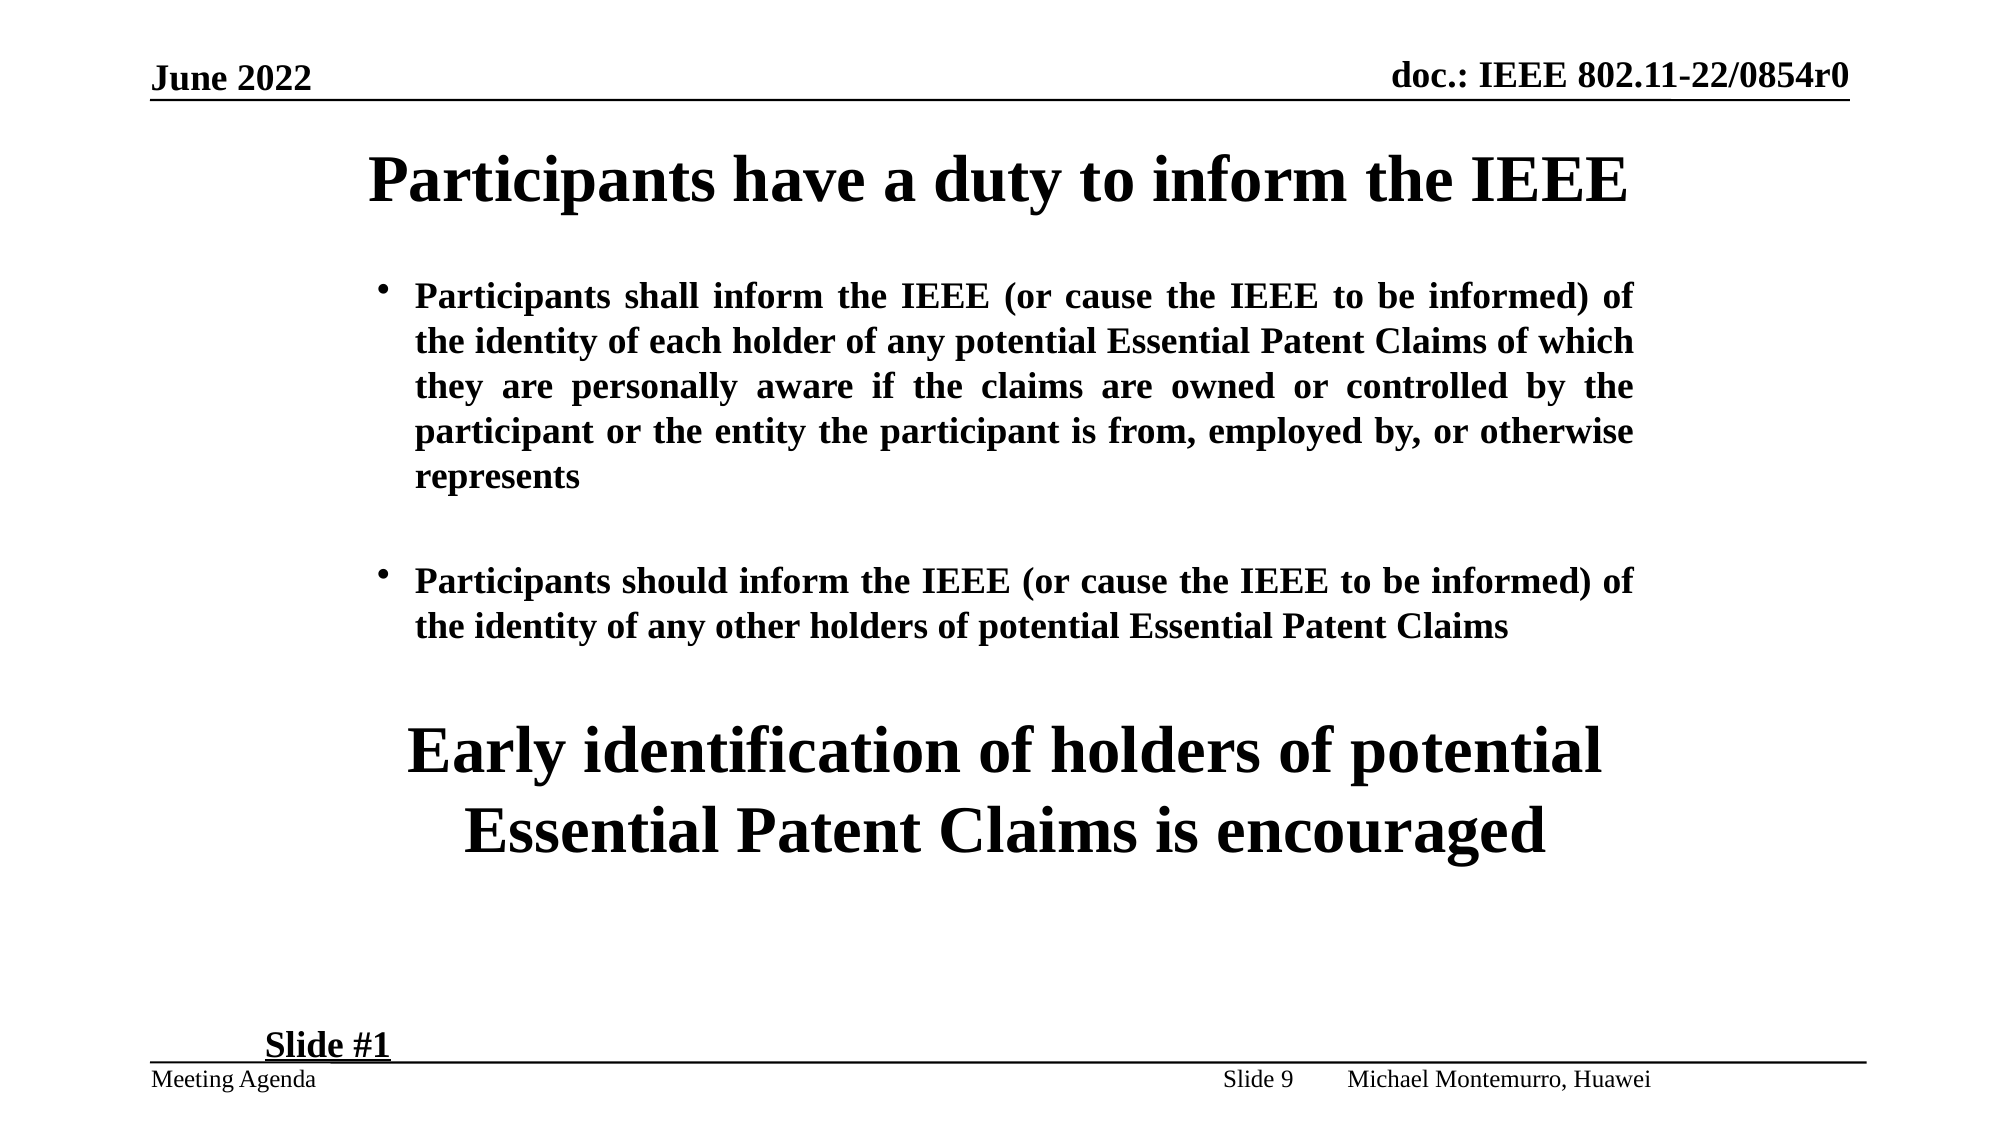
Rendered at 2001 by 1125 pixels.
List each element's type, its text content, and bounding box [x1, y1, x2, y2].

text_box Participants have a duty to inform the IEEE [350, 87, 1650, 263]
text_box [337, 37, 1688, 163]
text_box Participants shall inform the IEEE (or cause the IEEE to be informed) of the identity of each holder of any potential Essential Patent Claims of which they are personally aware if the claims are owned or controlled by the participant or the entity the participant is from, employed by, or otherwise represents Participants should inform the IEEE (or cause the IEEE to be informed) of the identity of any other holders of potential Essential Patent Claims Early identification of holders of potential Essential Patent Claims is encouraged [362, 263, 1650, 1100]
text_box Slide #1 [250, 1012, 407, 1073]
footer Michael Montemurro, Huawei [1249, 1061, 1652, 1093]
